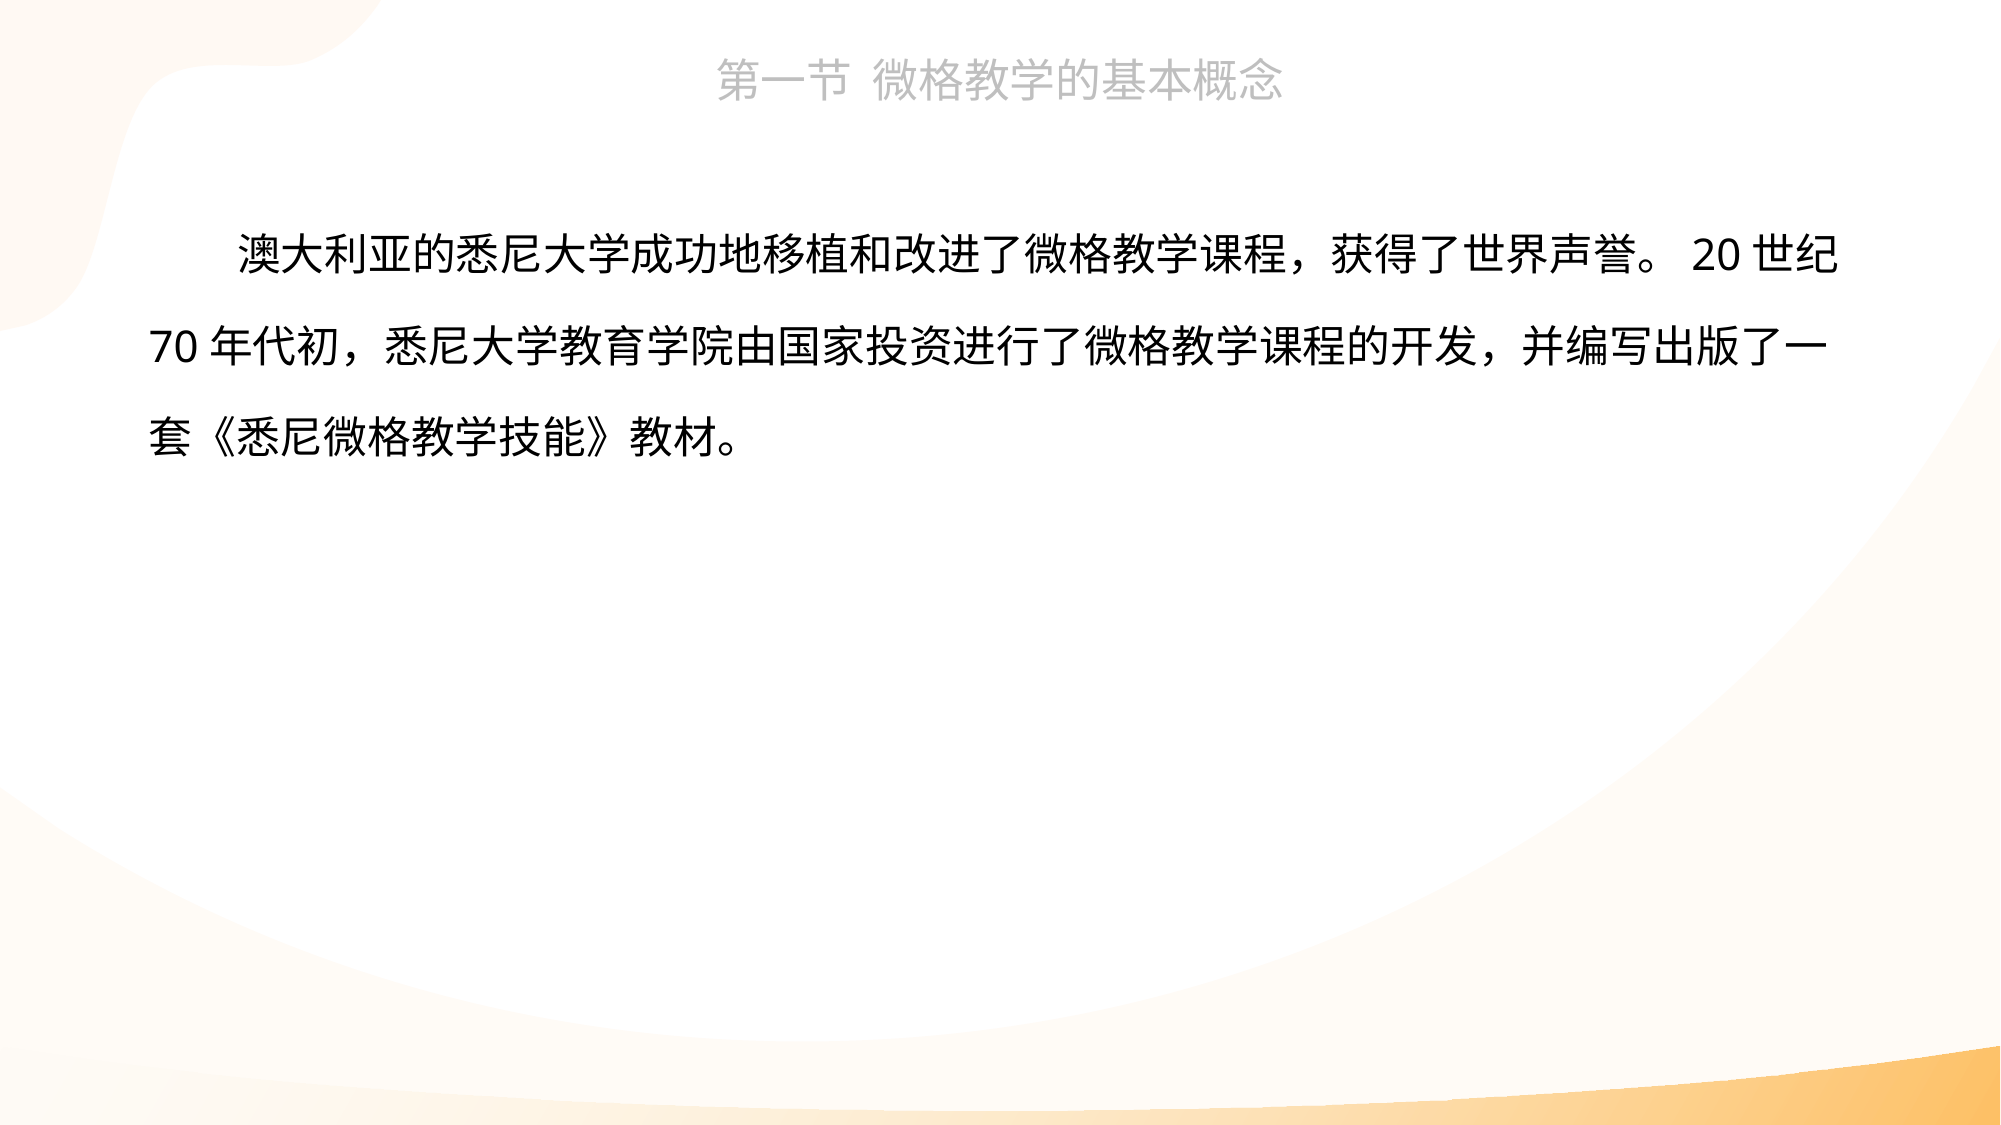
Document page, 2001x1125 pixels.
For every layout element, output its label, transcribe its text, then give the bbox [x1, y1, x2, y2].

text_box 澳大利亚的悉尼大学成功地移植和改进了微格教学课程，获得了世界声誉。20世纪70年代初，悉尼大学教育学院由国家投资进行了微格教学课程的开发，并编写出版了一套《悉尼微格教学技能》教材。 [133, 179, 1880, 471]
